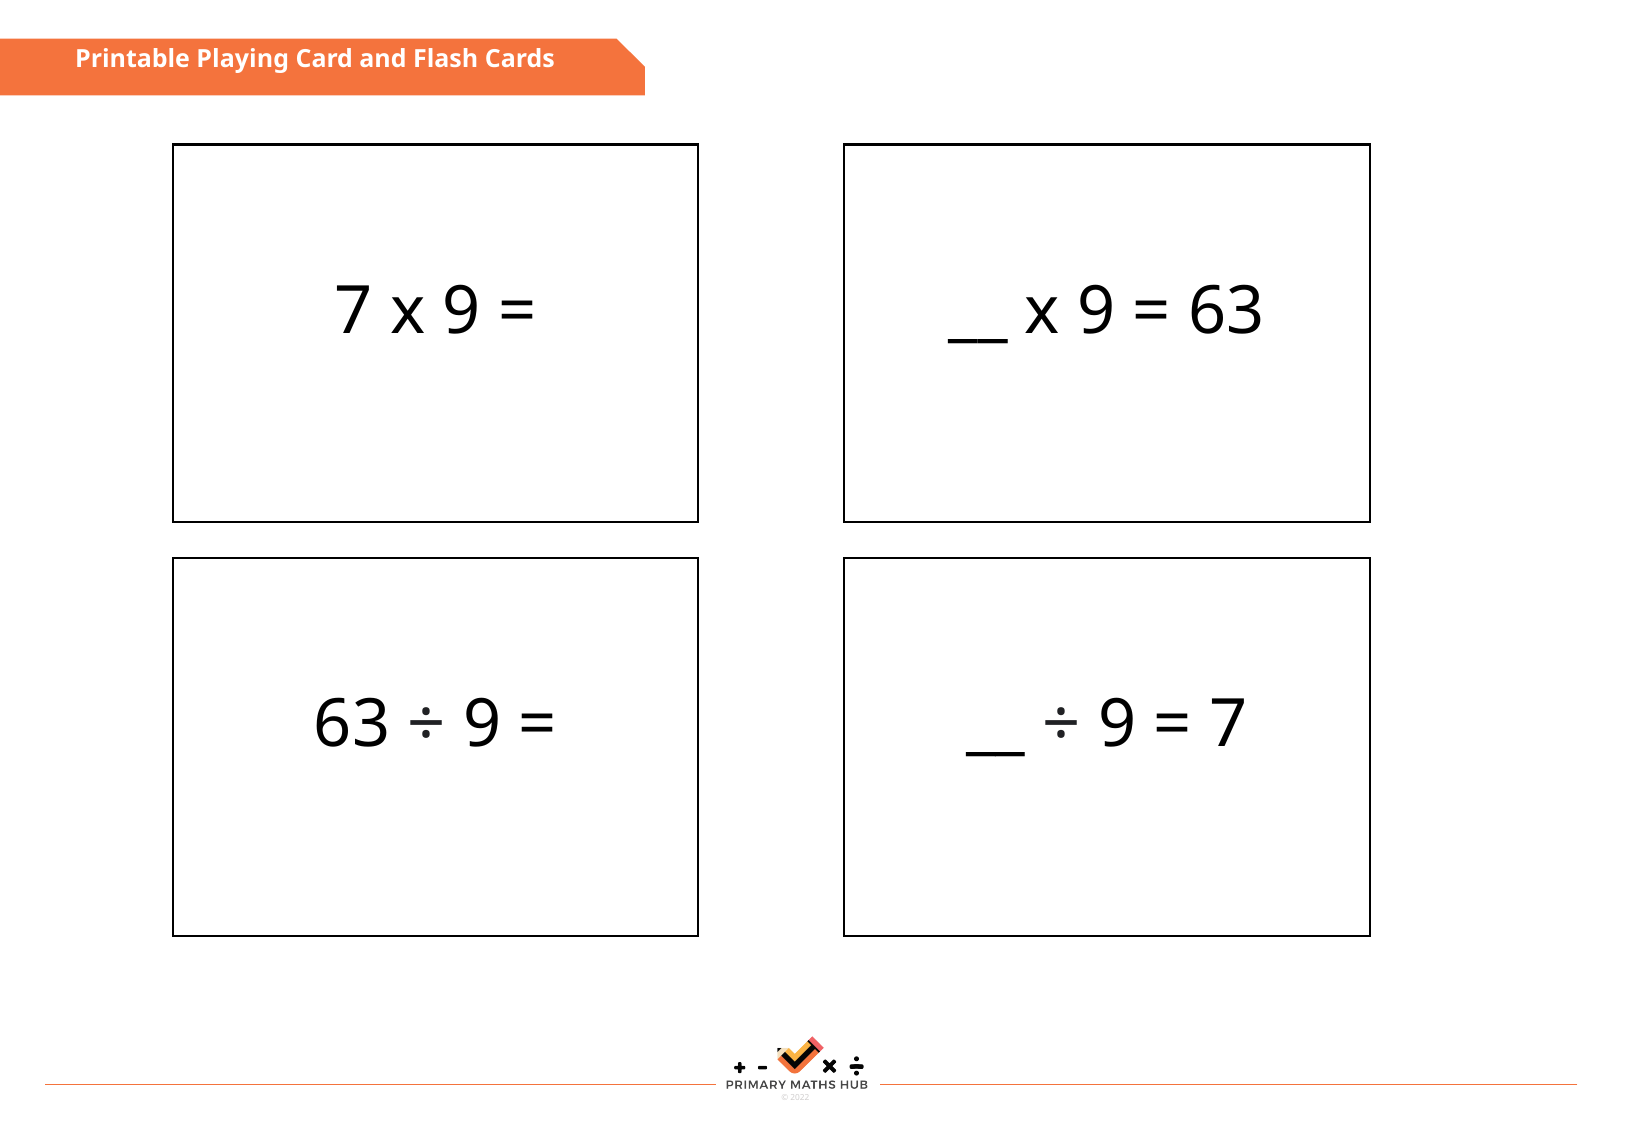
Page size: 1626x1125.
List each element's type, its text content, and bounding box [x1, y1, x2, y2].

text_box __ x 9 = 63 [844, 259, 1370, 355]
picture [722, 1034, 872, 1094]
text_box 7 x 9 = [172, 259, 699, 355]
text_box [843, 557, 1371, 937]
text_box [172, 557, 699, 672]
text_box © 2022 [720, 1084, 870, 1110]
text_box [172, 355, 699, 523]
text_box __ ÷ 9 = 7 [844, 672, 1370, 768]
text_box Printable Playing Card and Flash Cards [0, 37, 646, 97]
text_box [172, 768, 699, 937]
text_box 63 ÷ 9 = [172, 672, 699, 768]
text_box [172, 143, 699, 259]
text_box [843, 143, 1371, 523]
